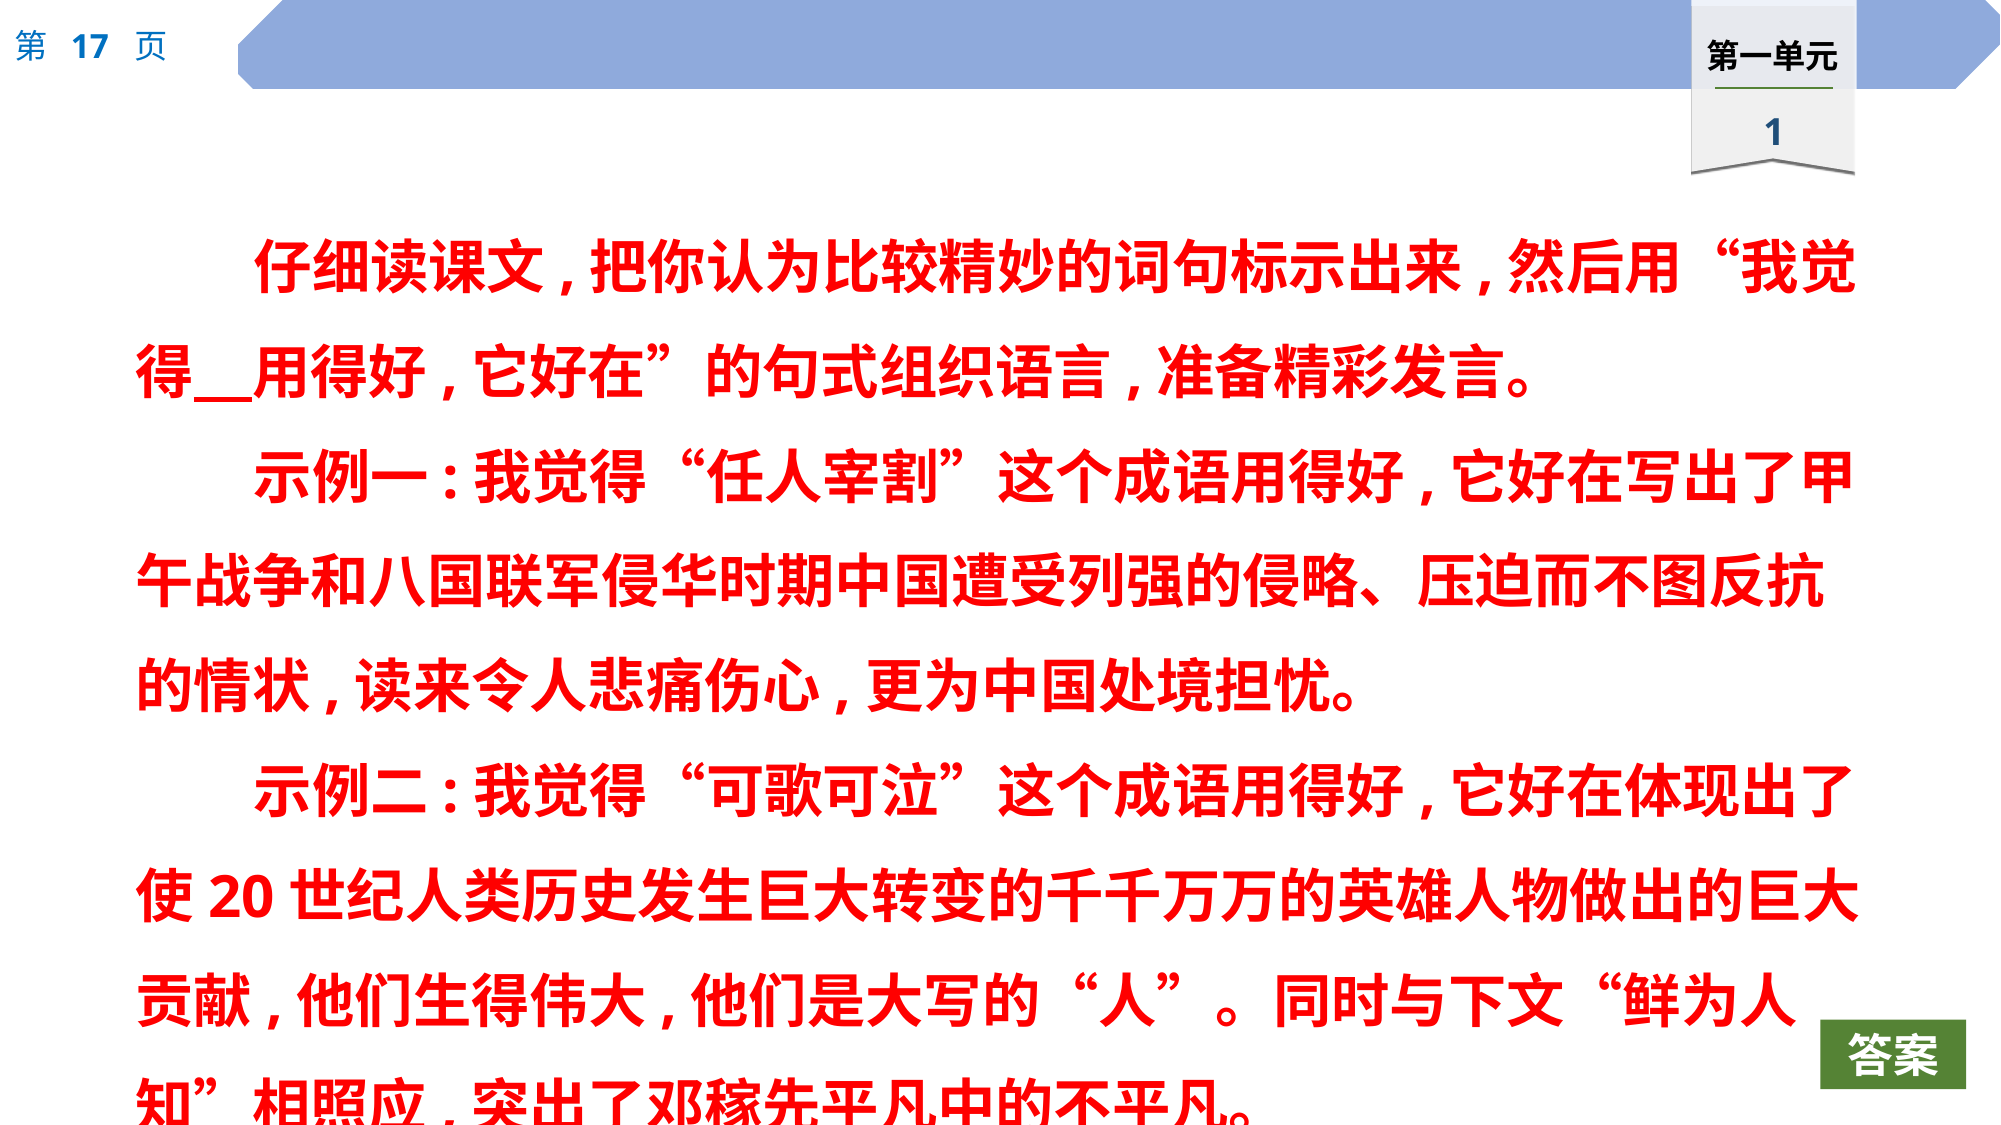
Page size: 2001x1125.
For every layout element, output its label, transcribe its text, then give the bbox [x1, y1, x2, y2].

text_box 答案 [1820, 1019, 1967, 1090]
list 仔细读课文,把你认为比较精妙的词句标示出来,然后用“我觉得 用得好,它好在”的句式组织语言,准备精彩发言。 示例一:我觉得“任人宰割”这个成语用得好,它好在写出了甲午战争和八国联军侵华时期中国遭受列强的侵略、压迫而不图反抗的情状,读来令人悲痛伤心,更为中国处境担忧。 示例二:我觉得“可歌可泣”这个成语用得好,它好在体现出了使20世纪人类历史发生巨大转变的千千万万的英雄人物做出的巨大贡献,他们生得伟大,他们是大写的“人”。同时与下文“鲜为人知”相照应,突出了邓稼先平凡中的不平凡。 [121, 187, 1879, 329]
